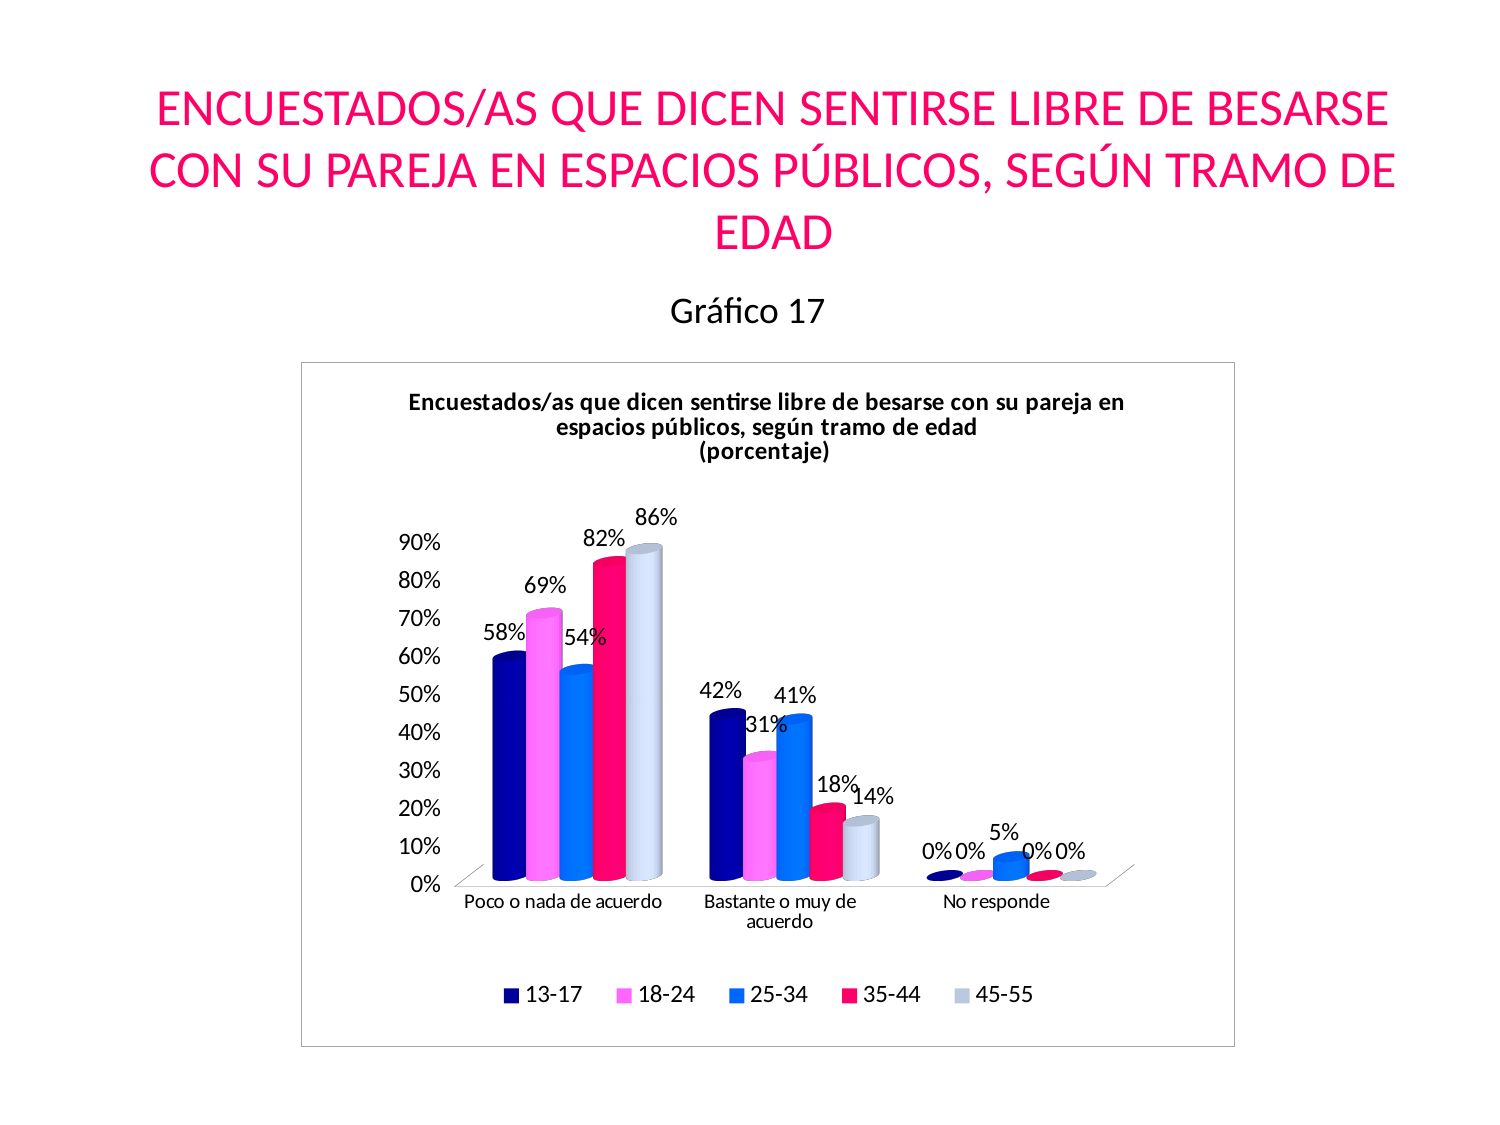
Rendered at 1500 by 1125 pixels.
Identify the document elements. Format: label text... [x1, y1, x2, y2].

chart [300, 361, 1235, 1048]
text_box Gráfico 17 [655, 278, 868, 339]
text_box ENCUESTADOS/AS QUE DICEN SENTIRSE LIBRE DE BESARSE CON SU PAREJA EN ESPACIOS PÚBLICOS, SEGÚN TRAMO DE EDAD [100, 113, 1447, 220]
